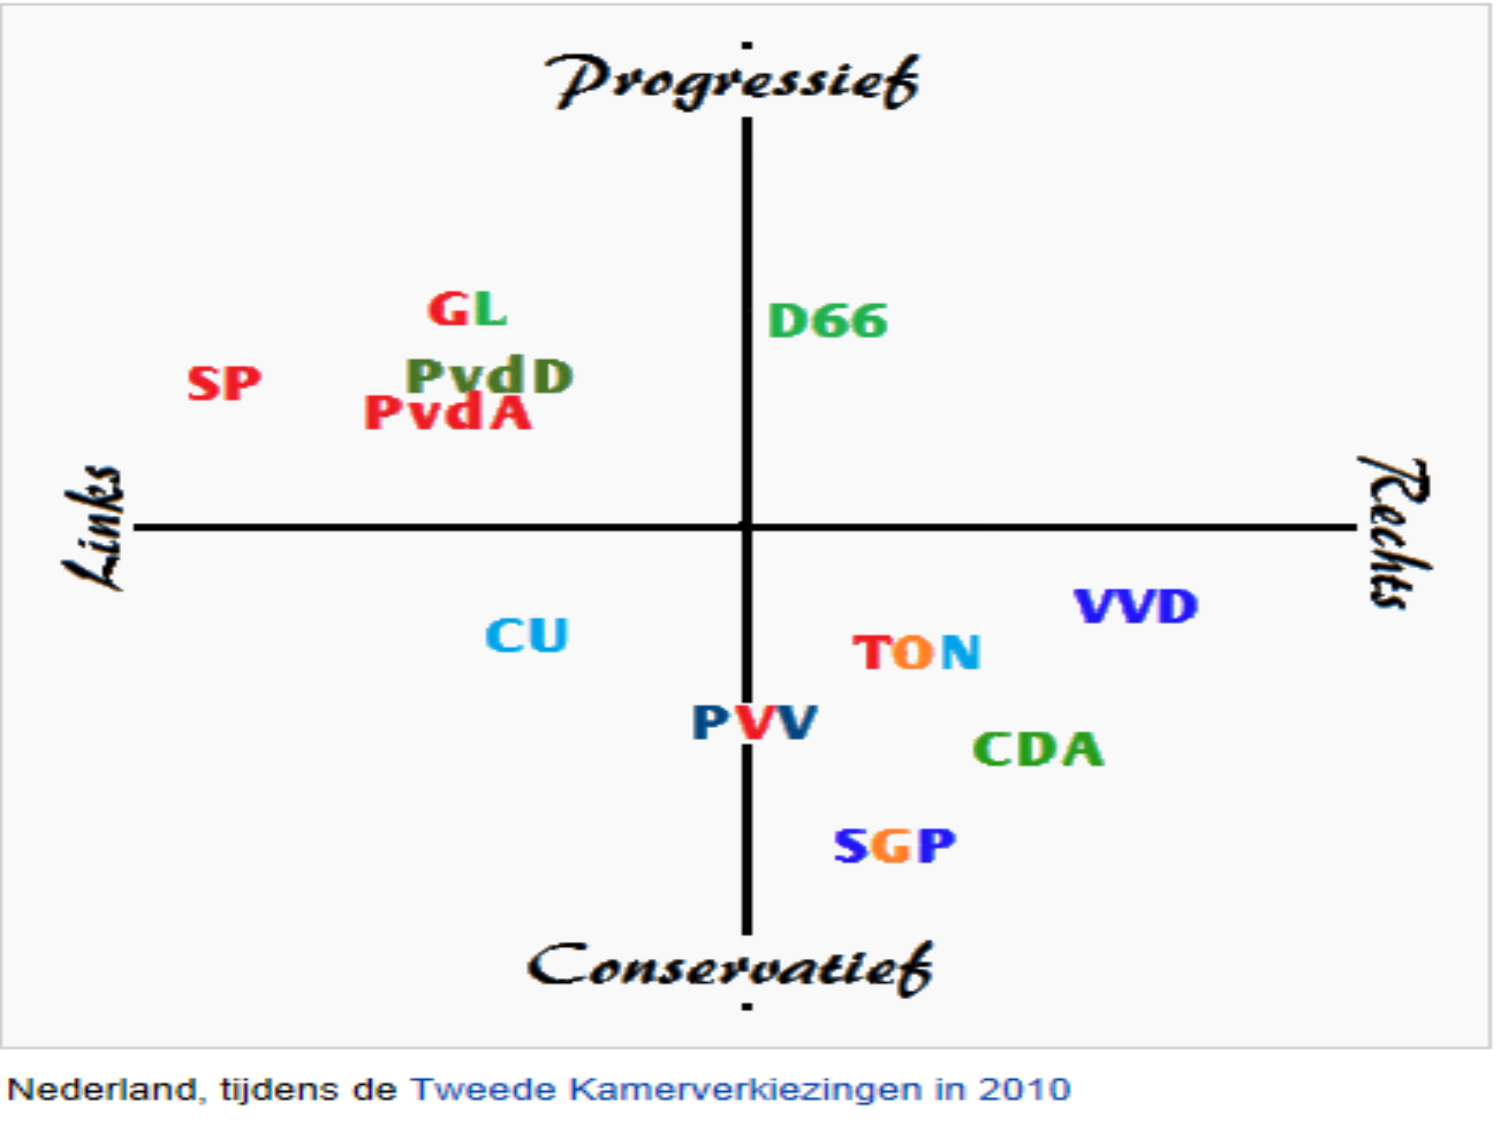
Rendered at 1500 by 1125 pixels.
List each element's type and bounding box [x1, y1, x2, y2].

list [0, 0, 1500, 1125]
